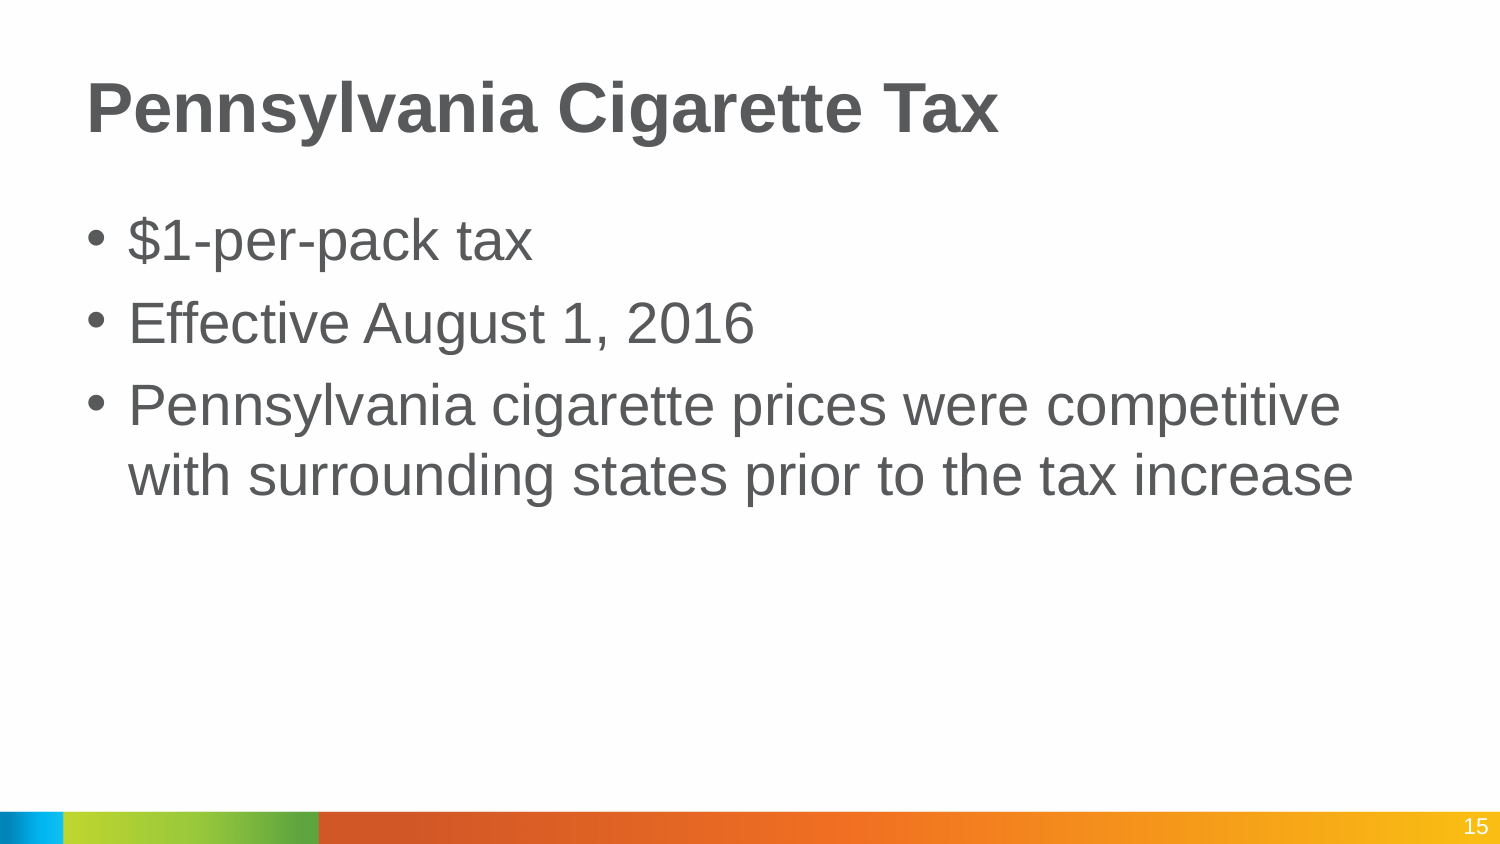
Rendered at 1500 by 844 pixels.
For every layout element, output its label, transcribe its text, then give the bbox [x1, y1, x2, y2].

slide_number 15 [1149, 802, 1500, 844]
footer [456, 802, 1044, 844]
title Pennsylvania Cigarette Tax [75, 33, 1425, 175]
picture [0, 0, 1500, 844]
list $1-per-pack tax Effective August 1, 2016 Pennsylvania cigarette prices were competitive with surrounding states prior to the tax increase [75, 196, 1425, 754]
